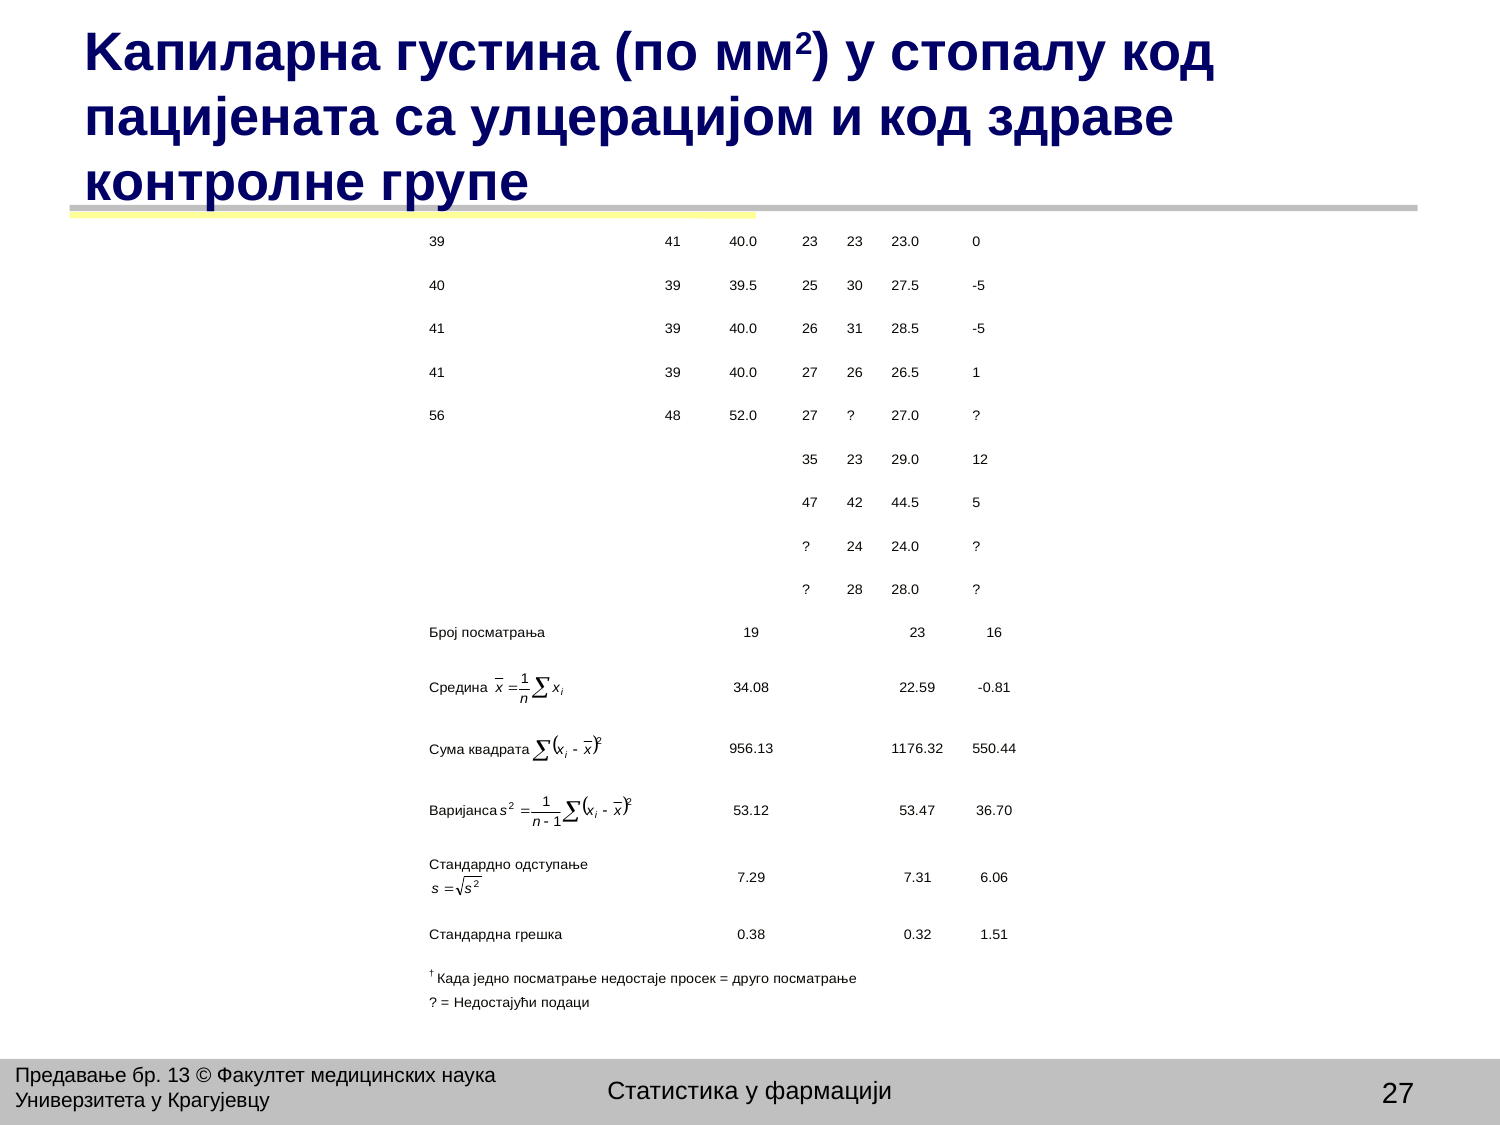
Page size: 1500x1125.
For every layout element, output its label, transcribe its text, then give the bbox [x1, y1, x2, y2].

slide_number 27 [1079, 1066, 1430, 1125]
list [413, 219, 1100, 1049]
title Kапиларна густина (по мм2) у стопалу код пацијената са улцерацијом и код здраве контролне групе [69, 19, 1426, 208]
slide_number Предавање бр. 13 © Факултет медицинских наука Универзитета у Крагујевцу [0, 1053, 614, 1108]
footer Статистика у фармацији [512, 1066, 988, 1125]
